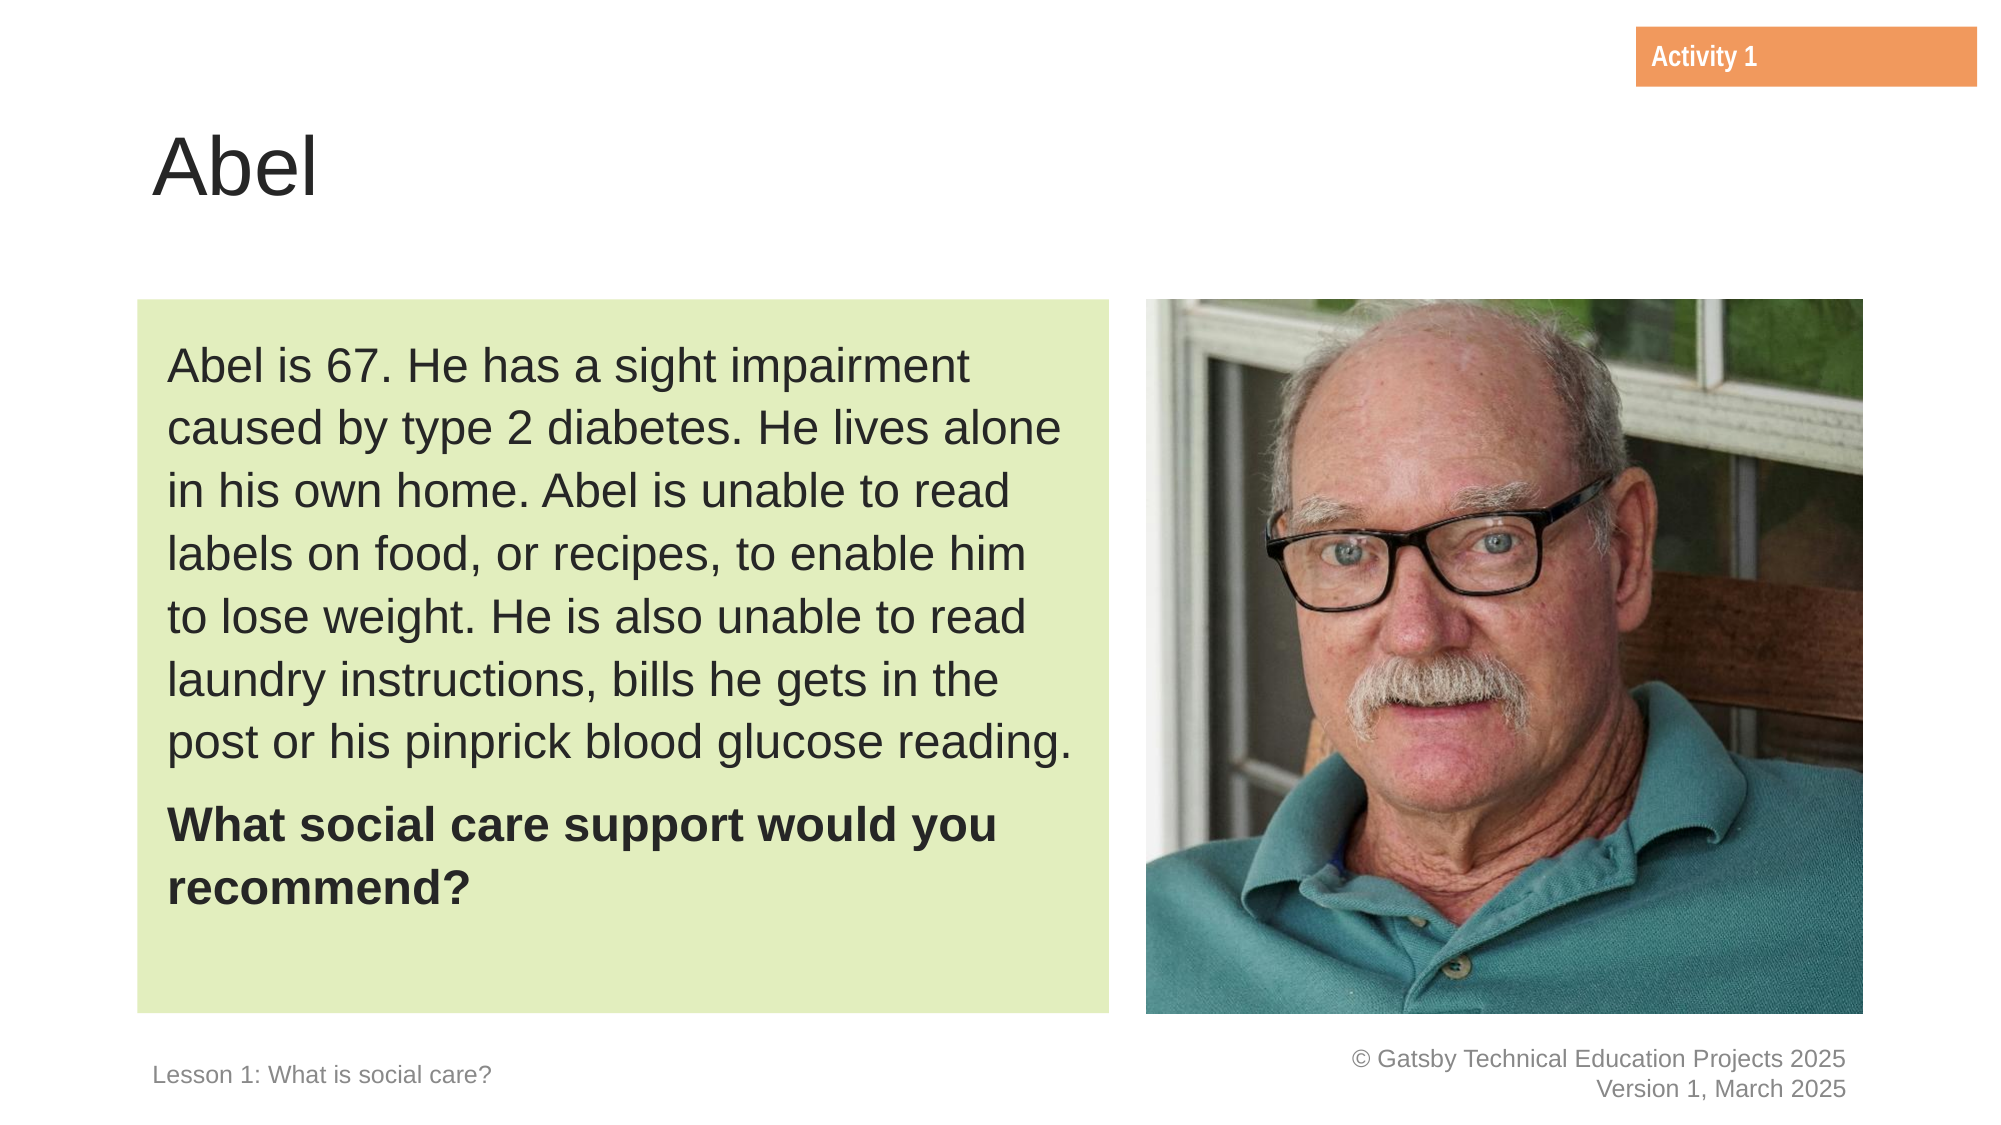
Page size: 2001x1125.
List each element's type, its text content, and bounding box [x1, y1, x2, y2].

title Abel [137, 59, 1863, 278]
list Lesson 1: What is social care? [137, 1042, 829, 1103]
list Activity 1 [1636, 26, 1978, 87]
list Abel is 67. He has a sight impairment caused by type 2 diabetes. He lives alone in his own home. Abel is unable to read labels on food, or recipes, to enable him to lose weight. He is also unable to read laundry instructions, bills he gets in the post or his pinprick blood glucose reading. What social care support would you recommend? [137, 299, 1109, 1014]
picture [1146, 299, 1863, 1014]
